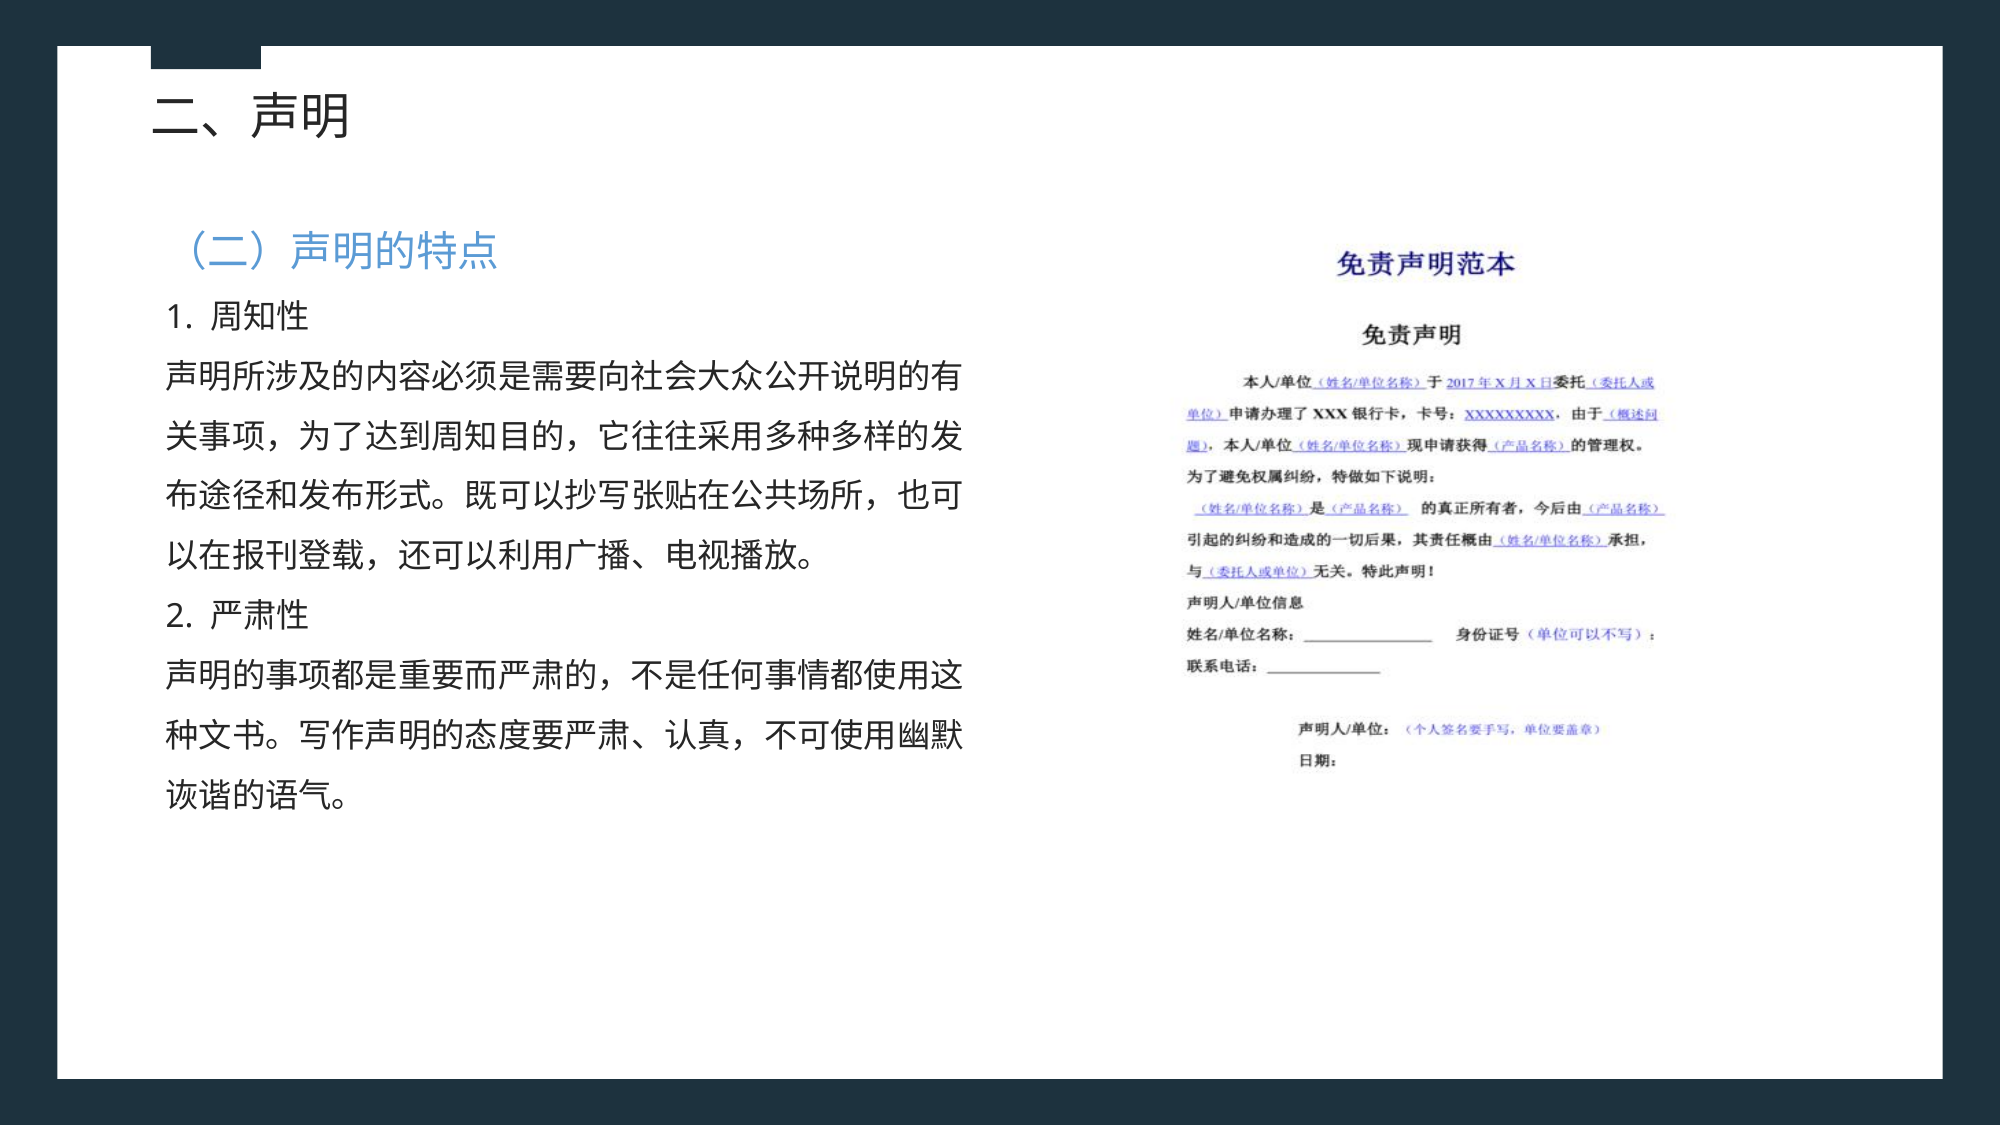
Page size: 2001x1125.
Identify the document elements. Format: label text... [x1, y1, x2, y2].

picture [1083, 167, 1769, 1019]
text_box （二）声明的特点 1. 周知性 声明所涉及的内容必须是需要向社会大众公开说明的有关事项，为了达到周知目的，它往往采用多种多样的发布途径和发布形式。既可以抄写张贴在公共场所，也可以在报刊登载，还可以利用广播、电视播放。 2. 严肃性 声明的事项都是重要而严肃的，不是任何事情都使用这种文书。写作声明的态度要严肃、认真，不可使用幽默诙谐的语气。 [150, 192, 991, 822]
text_box 二、声明 [150, 77, 622, 153]
